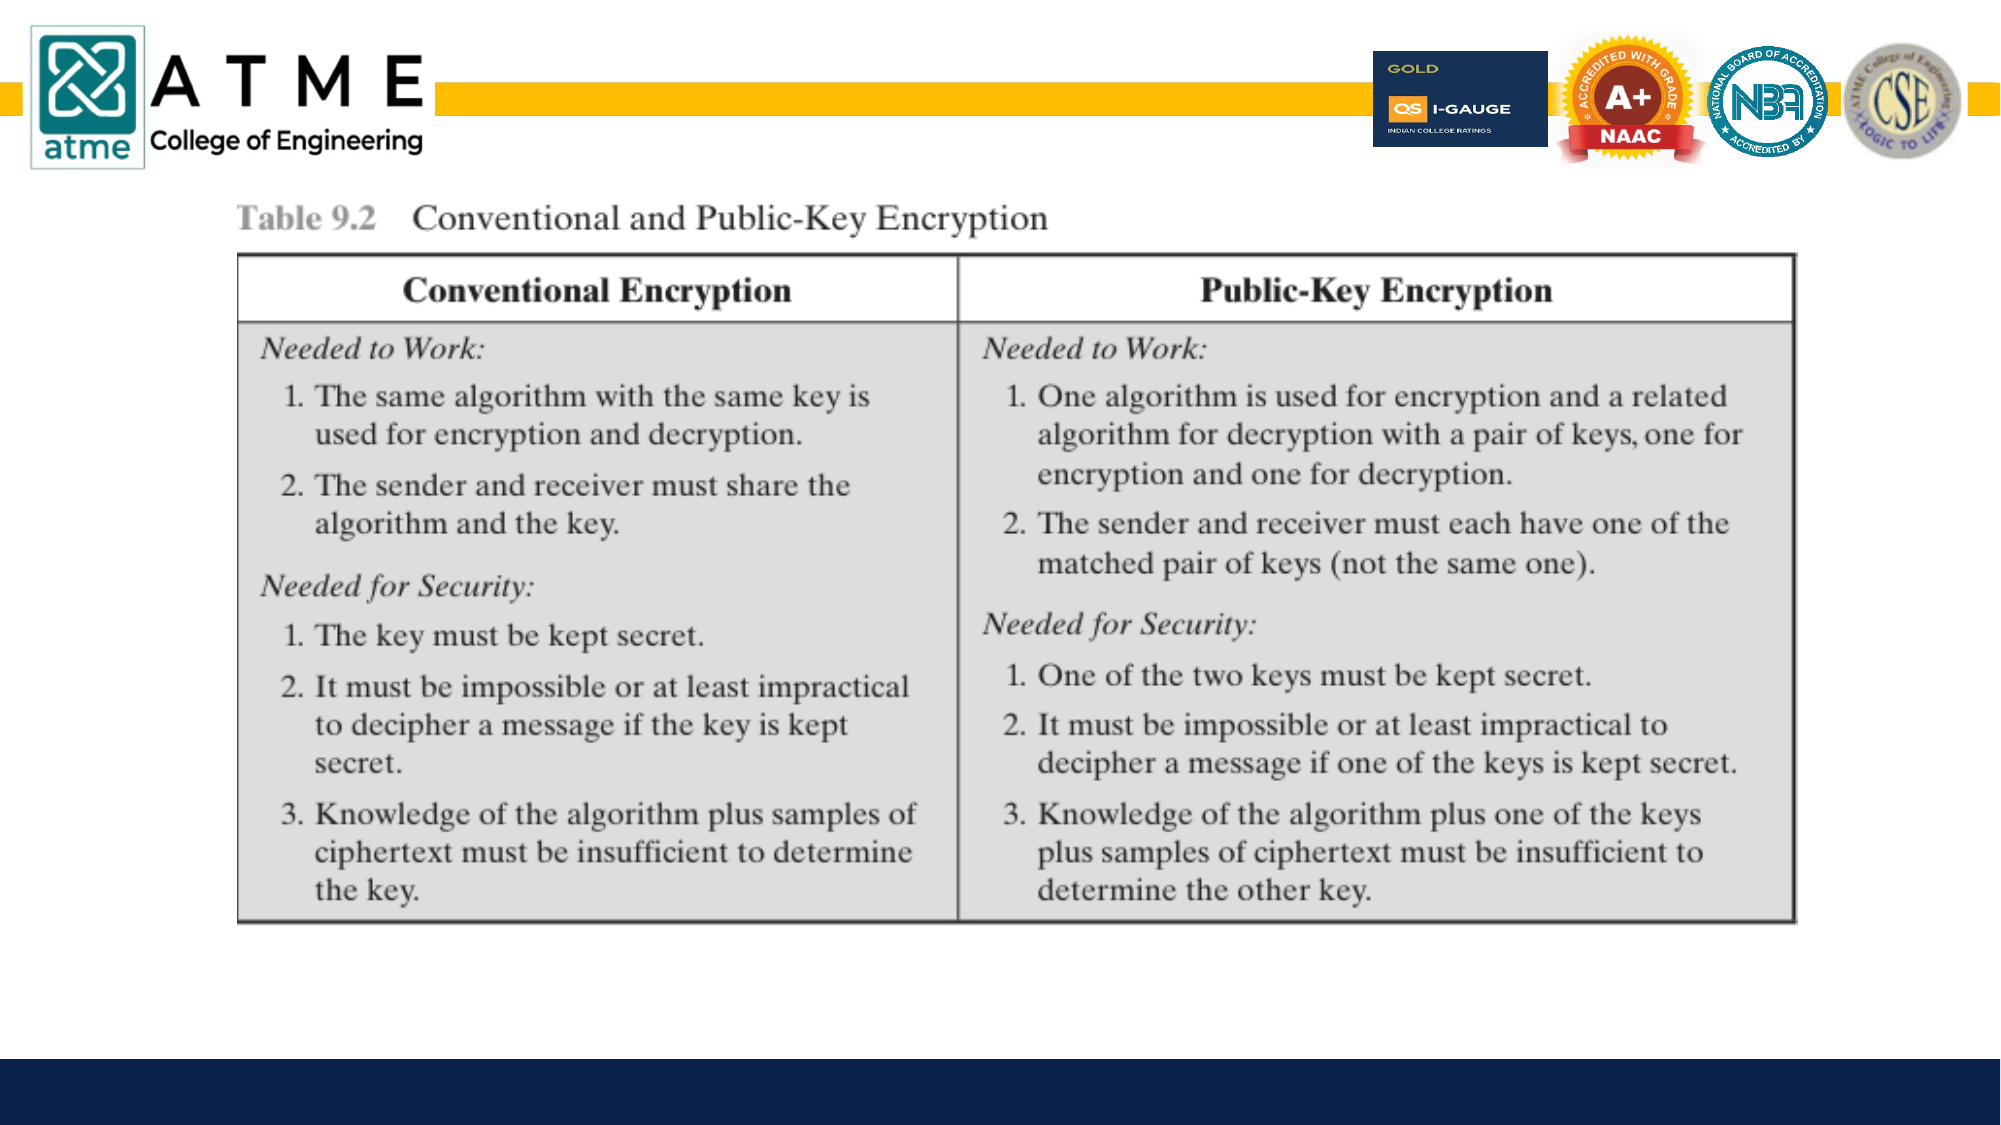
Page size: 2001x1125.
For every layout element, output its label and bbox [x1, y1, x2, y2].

picture [1840, 26, 1968, 176]
picture [237, 194, 1798, 931]
picture [1373, 20, 1828, 180]
picture [0, 1059, 2001, 1125]
picture [22, 15, 435, 178]
